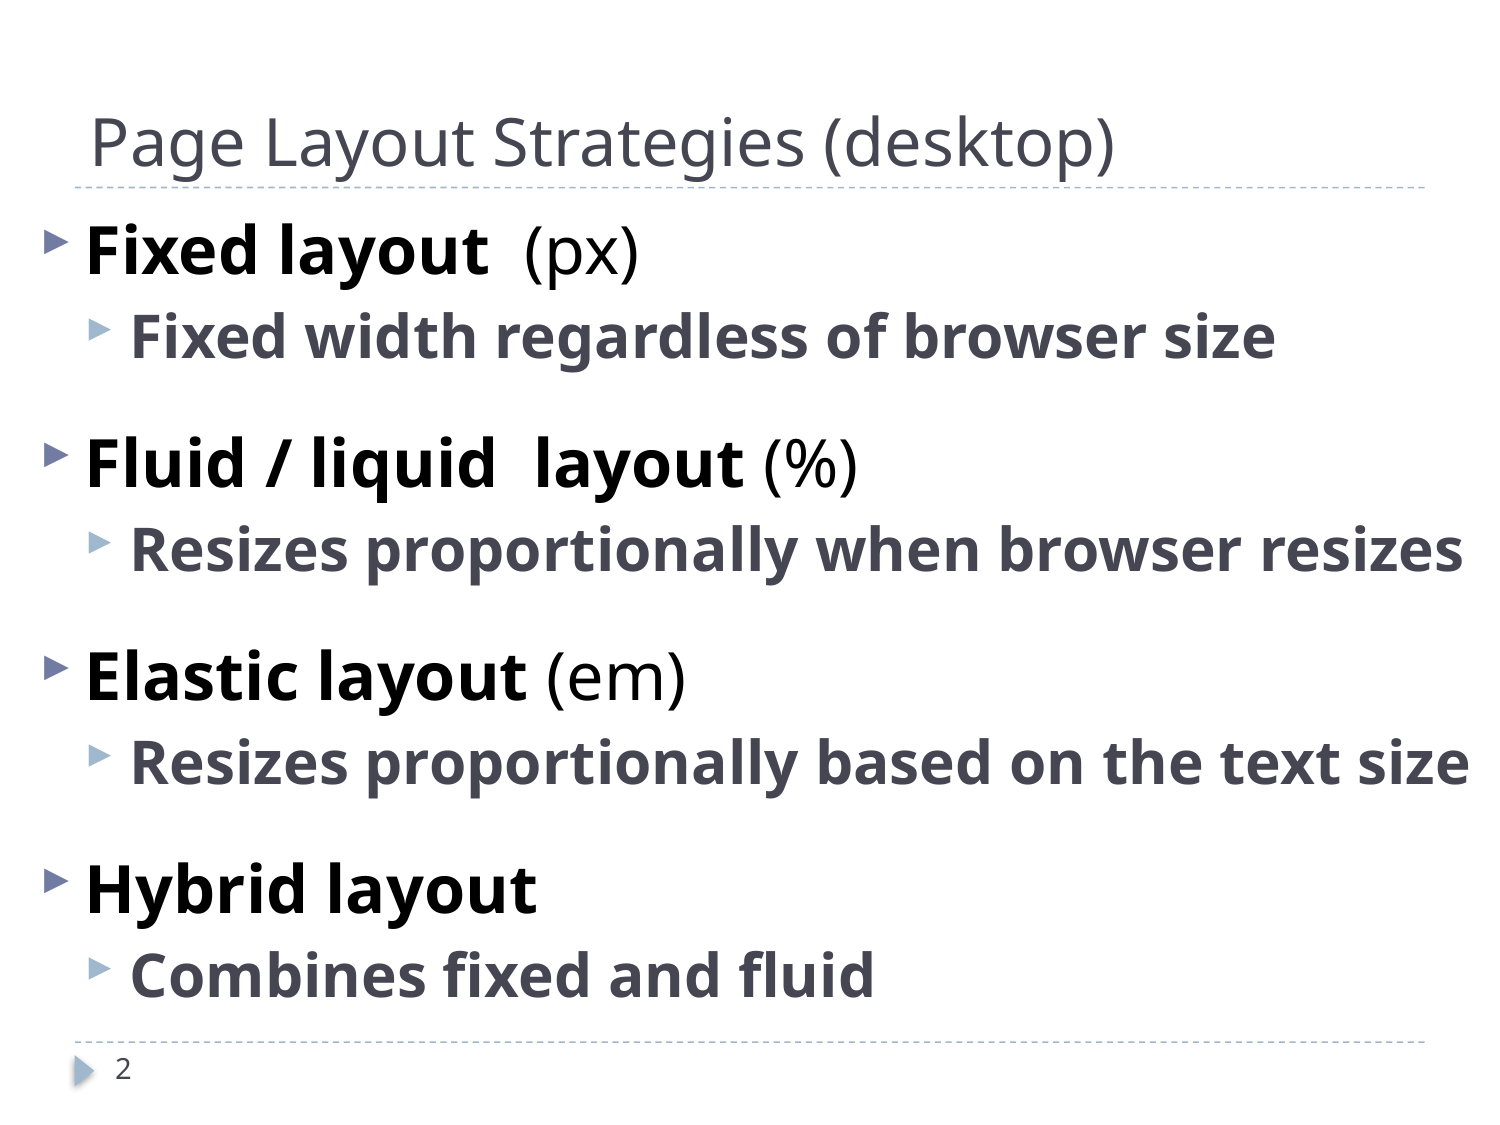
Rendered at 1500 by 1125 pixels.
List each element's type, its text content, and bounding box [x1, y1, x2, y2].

list Fixed layout (px) Fixed width regardless of browser size Fluid / liquid layout (%) Resizes proportionally when browser resizes Elastic layout (em) Resizes proportionally based on the text size Hybrid layout Combines fixed and fluid [24, 200, 1488, 1038]
title Page Layout Strategies (desktop) [75, 24, 1425, 188]
slide_number 2 [100, 1042, 426, 1103]
